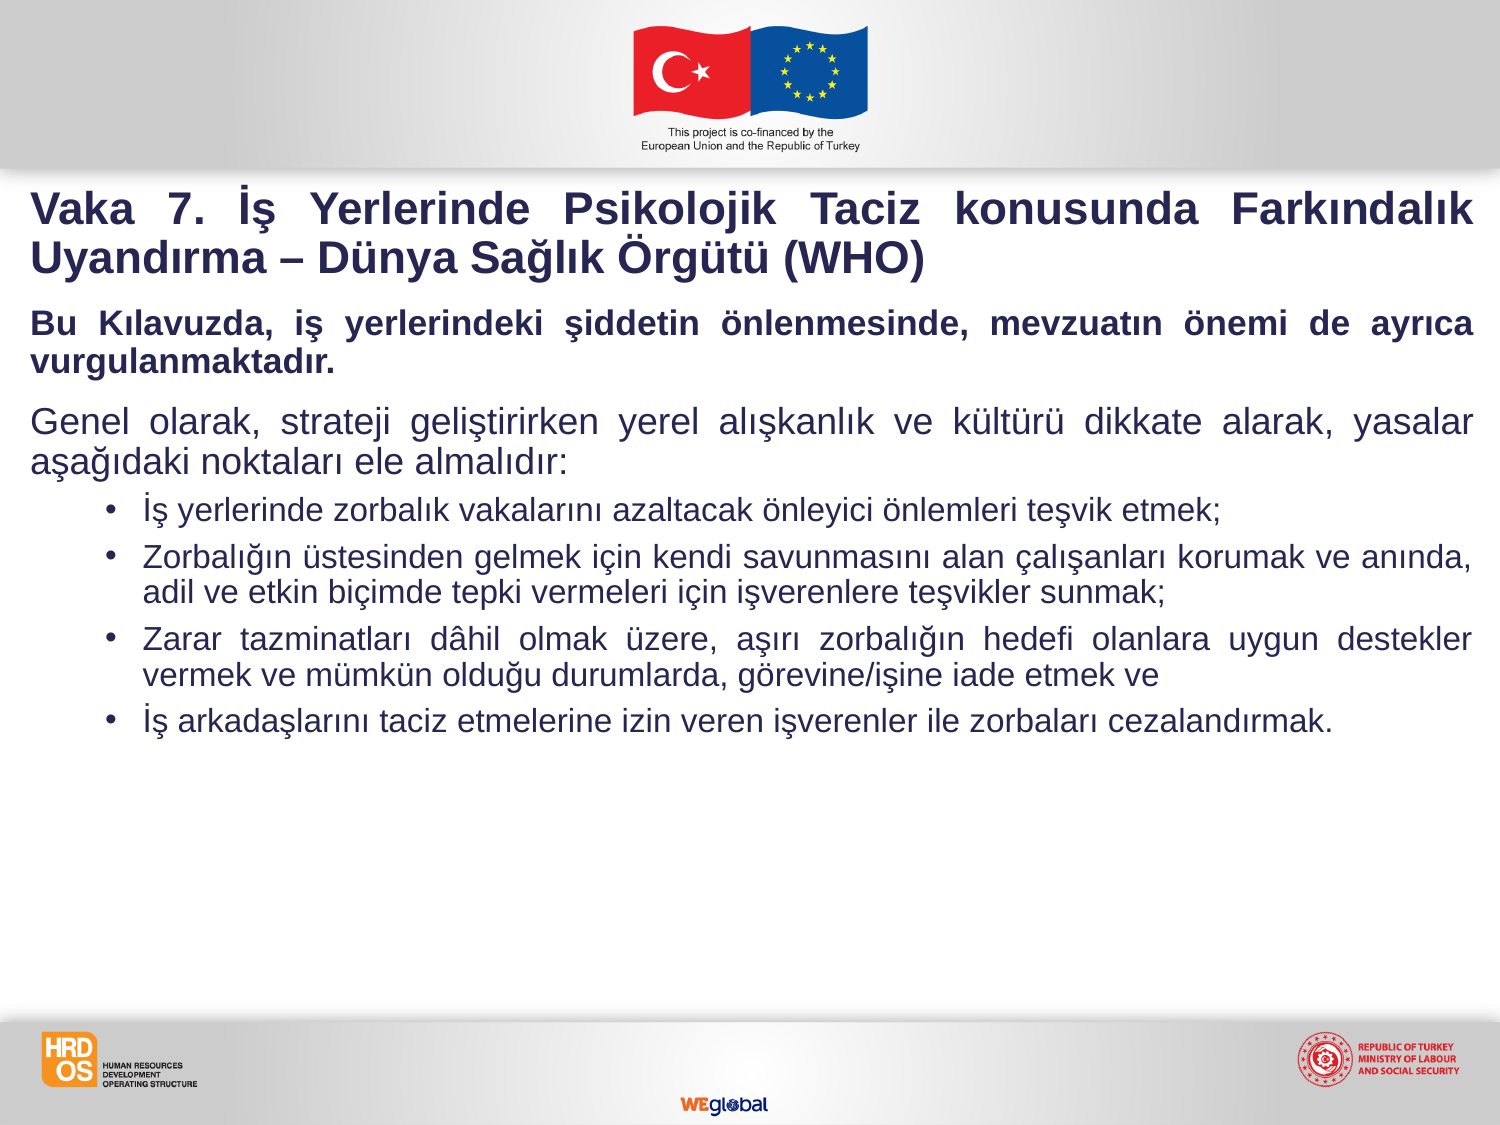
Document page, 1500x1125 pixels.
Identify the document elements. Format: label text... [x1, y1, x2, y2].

list Vaka 7. İş Yerlerinde Psikolojik Taciz konusunda Farkındalık Uyandırma – Dünya Sağlık Örgütü (WHO) Bu Kılavuzda, iş yerlerindeki şiddetin önlenmesinde, mevzuatın önemi de ayrıca vurgulanmaktadır. Genel olarak, strateji geliştirirken yerel alışkanlık ve kültürü dikkate alarak, yasalar aşağıdaki noktaları ele almalıdır: İş yerlerinde zorbalık vakalarını azaltacak önleyici önlemleri teşvik etmek; Zorbalığın üstesinden gelmek için kendi savunmasını alan çalışanları korumak ve anında, adil ve etkin biçimde tepki vermeleri için işverenlere teşvikler sunmak; Zarar tazminatları dâhil olmak üzere, aşırı zorbalığın hedefi olanlara uygun destekler vermek ve mümkün olduğu durumlarda, görevine/işine iade etmek ve İş arkadaşlarını taciz etmelerine izin veren işverenler ile zorbaları cezalandırmak. [15, 177, 1490, 1022]
picture [0, 0, 1500, 1125]
